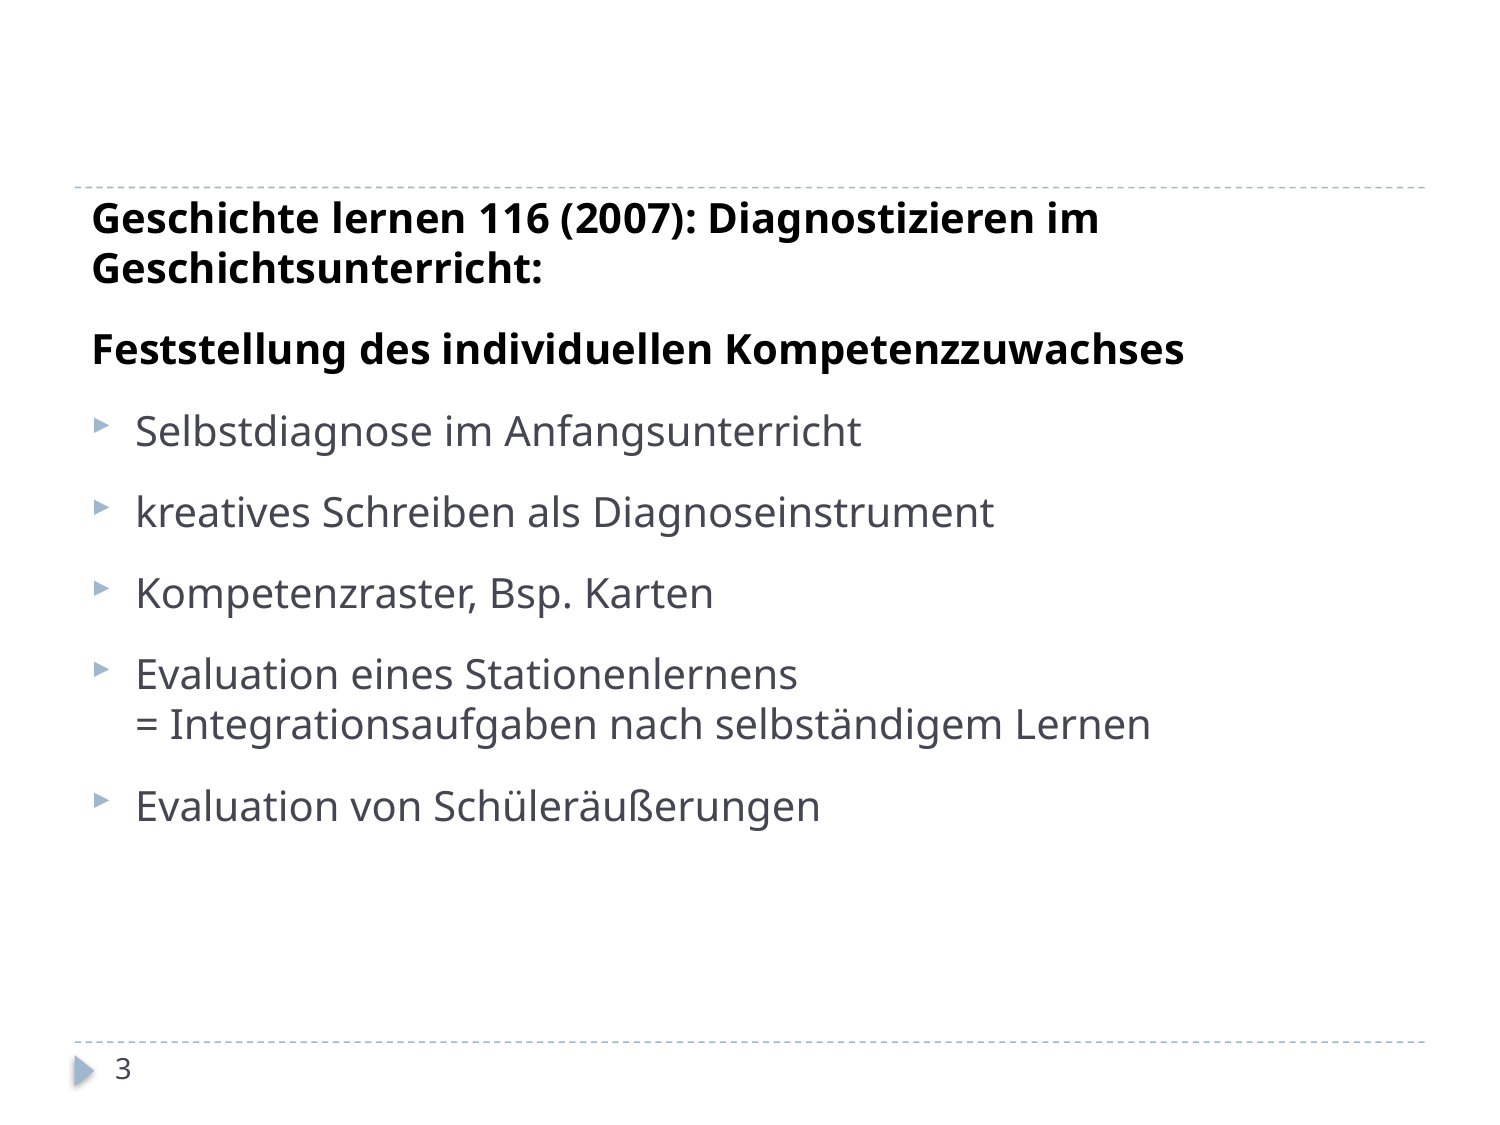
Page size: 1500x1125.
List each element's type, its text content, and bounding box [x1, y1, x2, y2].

slide_number 3 [100, 1042, 426, 1103]
text_box Geschichte lernen 116 (2007): Diagnostizieren im Geschichtsunterricht: Feststellung des individuellen Kompetenzzuwachses Selbstdiagnose im Anfangsunterricht kreatives Schreiben als Diagnoseinstrument Kompetenzraster, Bsp. Karten Evaluation eines Stationenlernens = Integrationsaufgaben nach selbständigem Lernen Evaluation von Schüleräußerungen [76, 184, 1500, 988]
